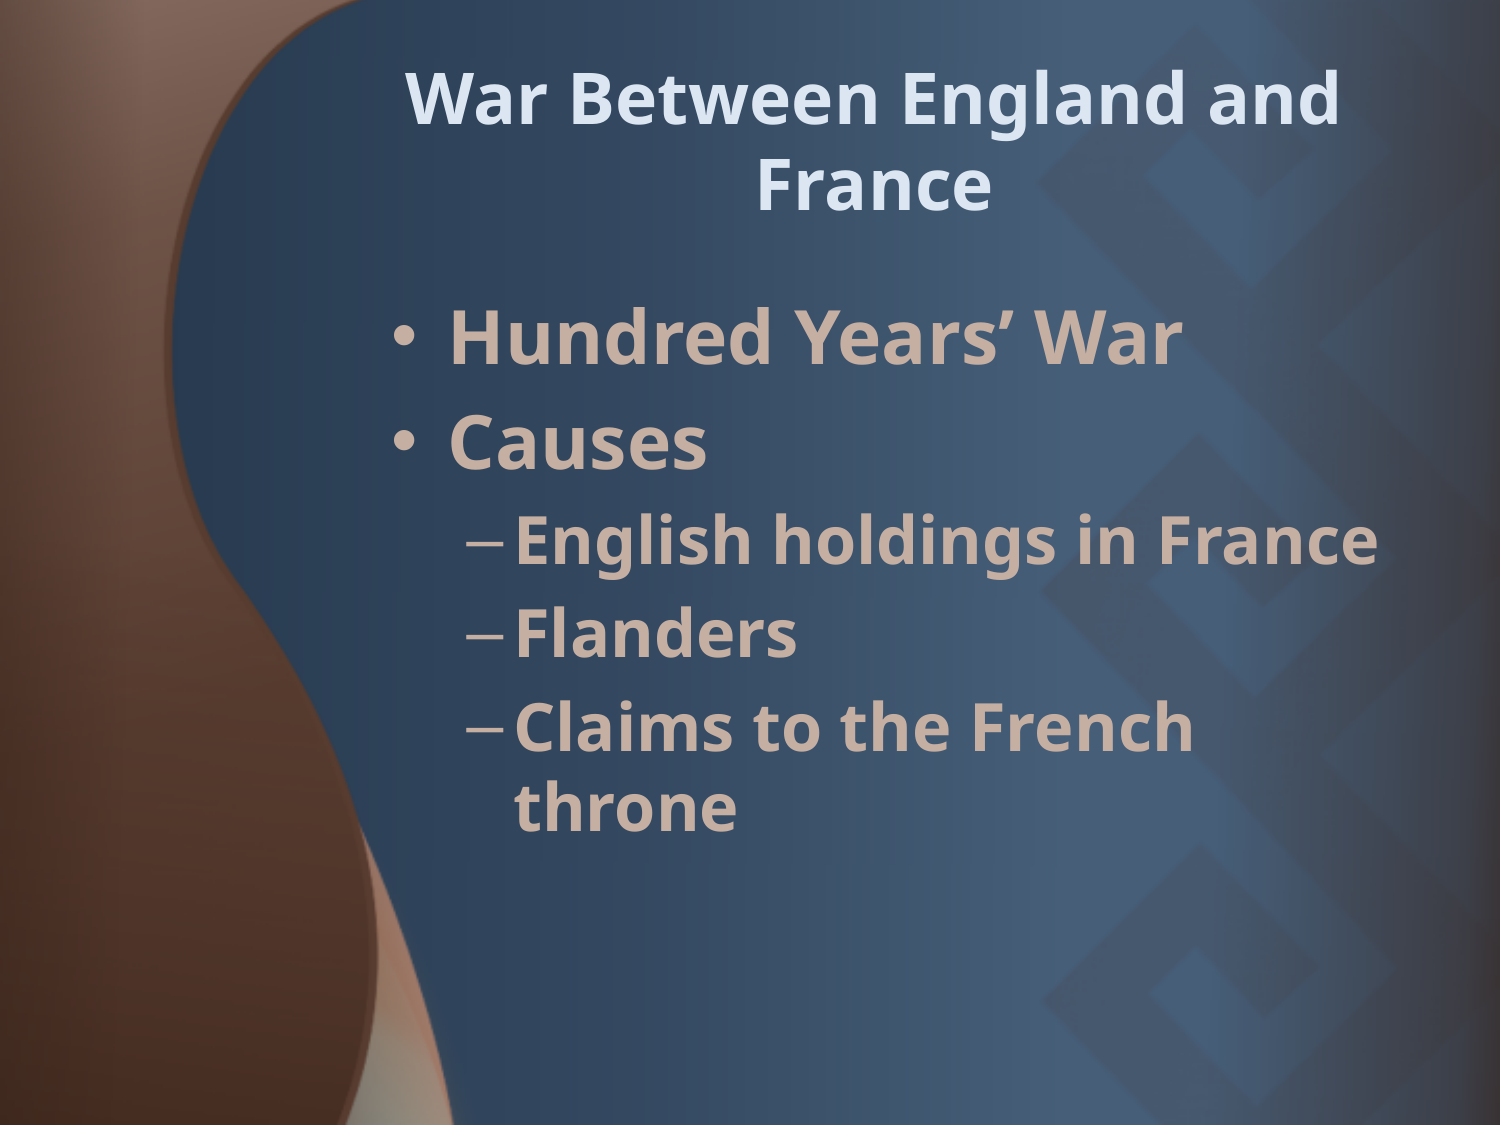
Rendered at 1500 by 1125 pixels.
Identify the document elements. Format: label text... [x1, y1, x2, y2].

list Hundred Years’ War Causes English holdings in France Flanders Claims to the French throne [376, 281, 1412, 1091]
picture [0, 0, 1500, 1125]
title War Between England and France [327, 45, 1423, 233]
